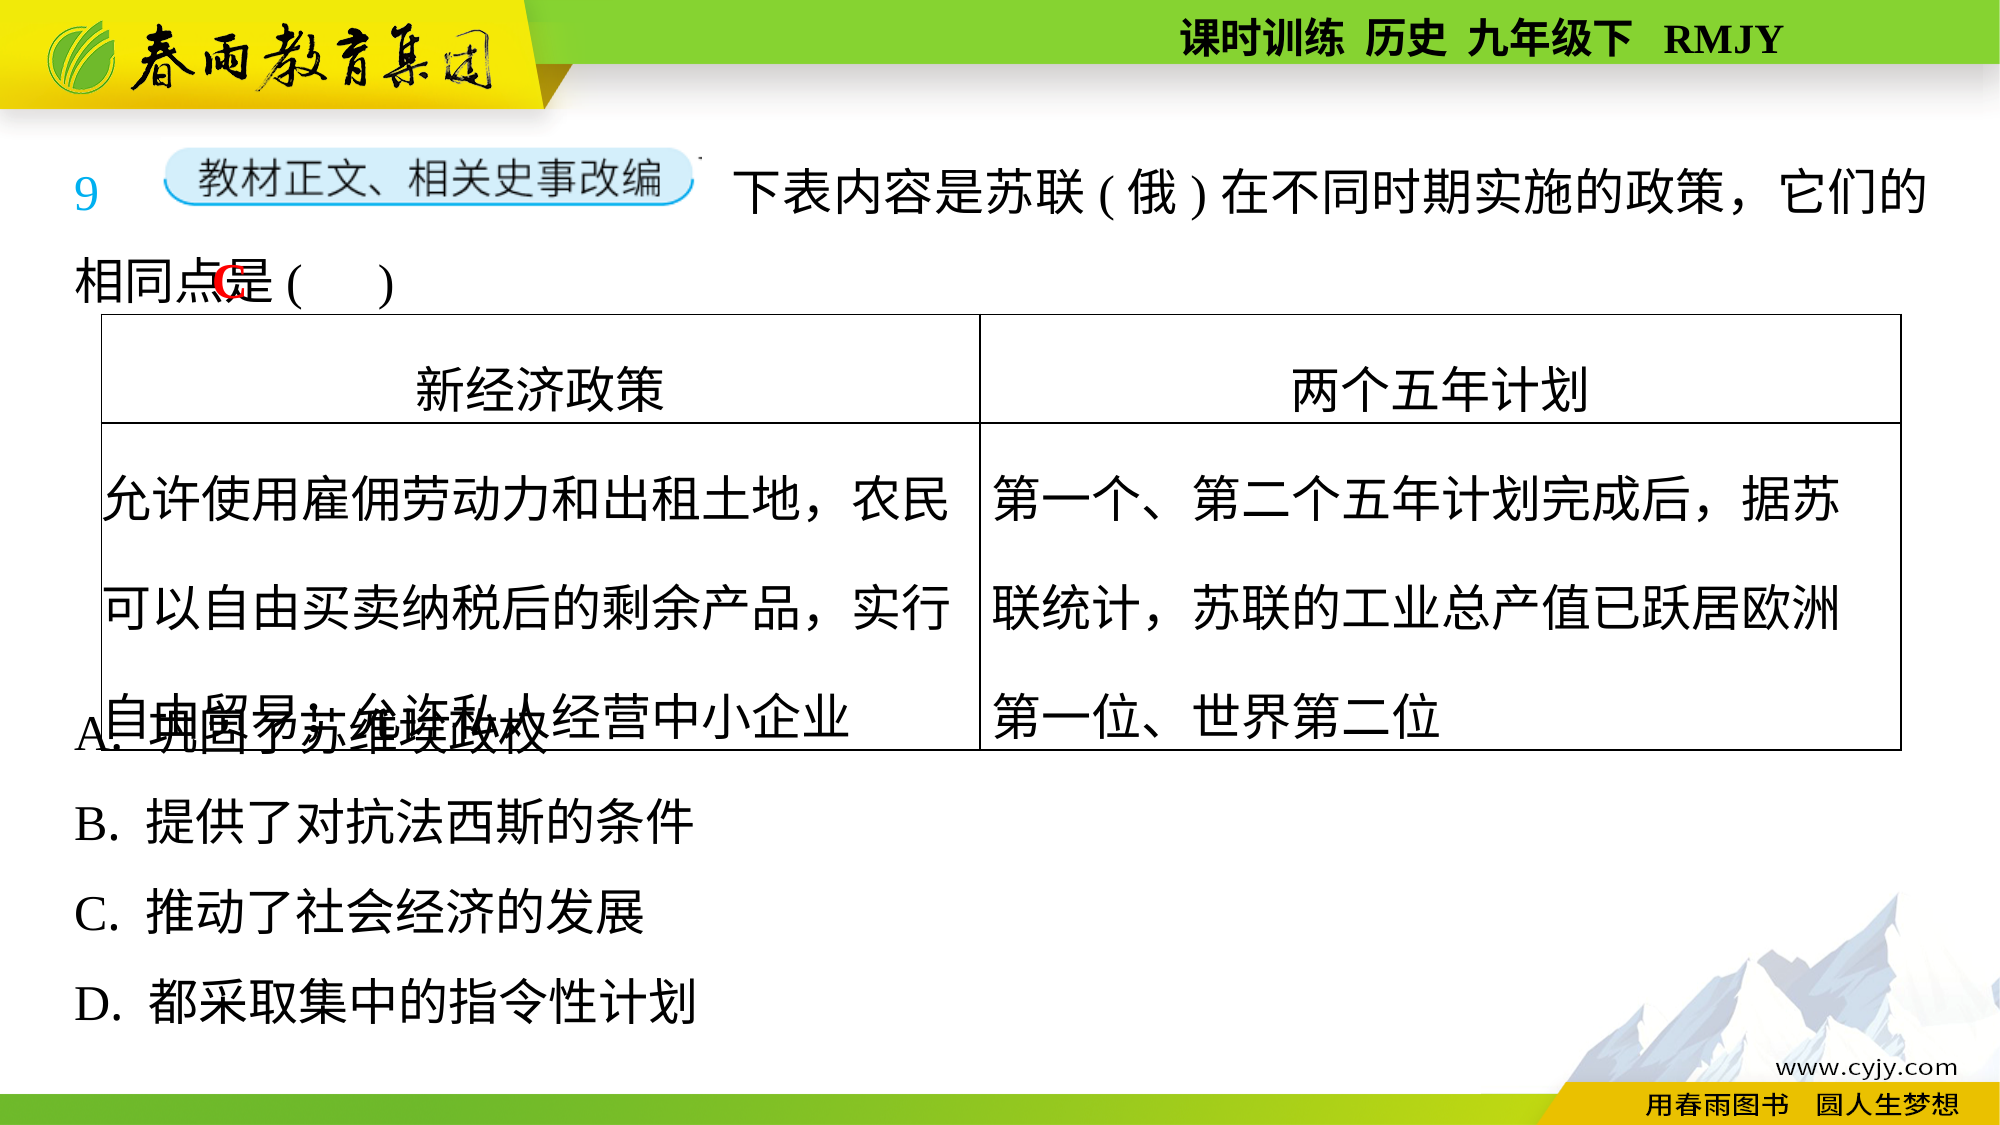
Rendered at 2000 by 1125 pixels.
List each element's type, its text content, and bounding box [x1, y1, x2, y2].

text_box C [197, 240, 263, 316]
picture [0, 0, 2000, 1125]
table_cell 允许使用雇佣劳动力和出租土地，农民可以自由买卖纳税后的剩余产品，实行自由贸易；允许私人经营中小企业 [102, 424, 979, 749]
list 9 下表内容是苏联(俄)在不同时期实施的政策，它们的相同点是( ) A. 巩固了苏维埃政权 B. 提供了对抗法西斯的条件 C. 推动了社会经济的发展 D. 都采取集中的指令性计划 [59, 122, 1944, 1047]
table_header 新经济政策 [102, 315, 979, 422]
table_cell 第一个、第二个五年计划完成后，据苏联统计，苏联的工业总产值已跃居欧洲第一位、世界第二位 [981, 424, 1900, 749]
table_header 两个五年计划 [981, 315, 1900, 422]
